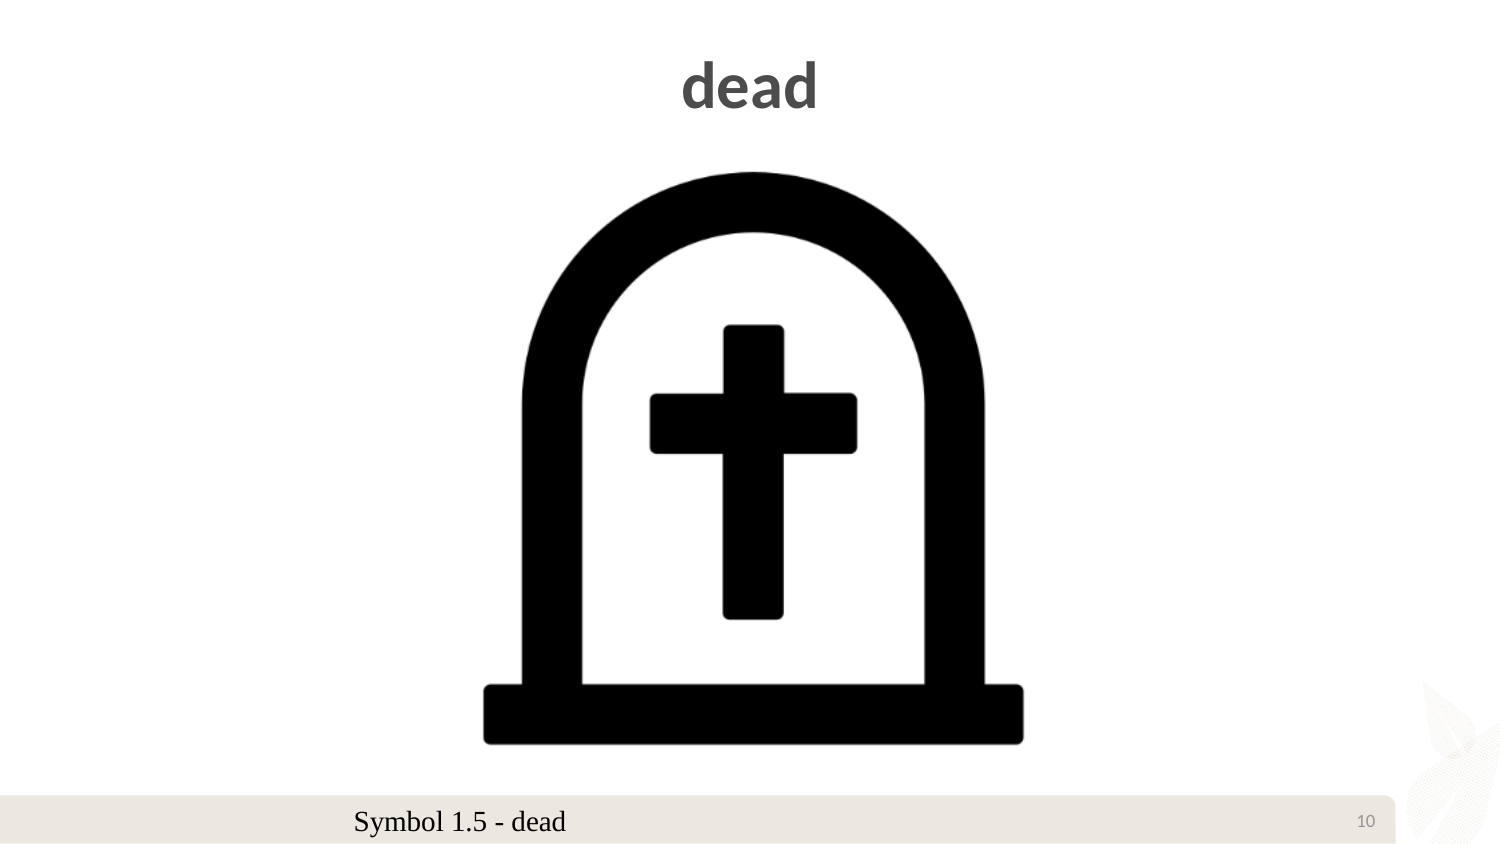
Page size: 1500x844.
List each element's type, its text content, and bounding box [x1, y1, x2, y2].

picture [1406, 681, 1500, 844]
title dead [62, 50, 1438, 129]
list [461, 156, 1039, 760]
slide_number 10 [1264, 806, 1376, 833]
footer Symbol 1.5 - dead [62, 806, 858, 833]
